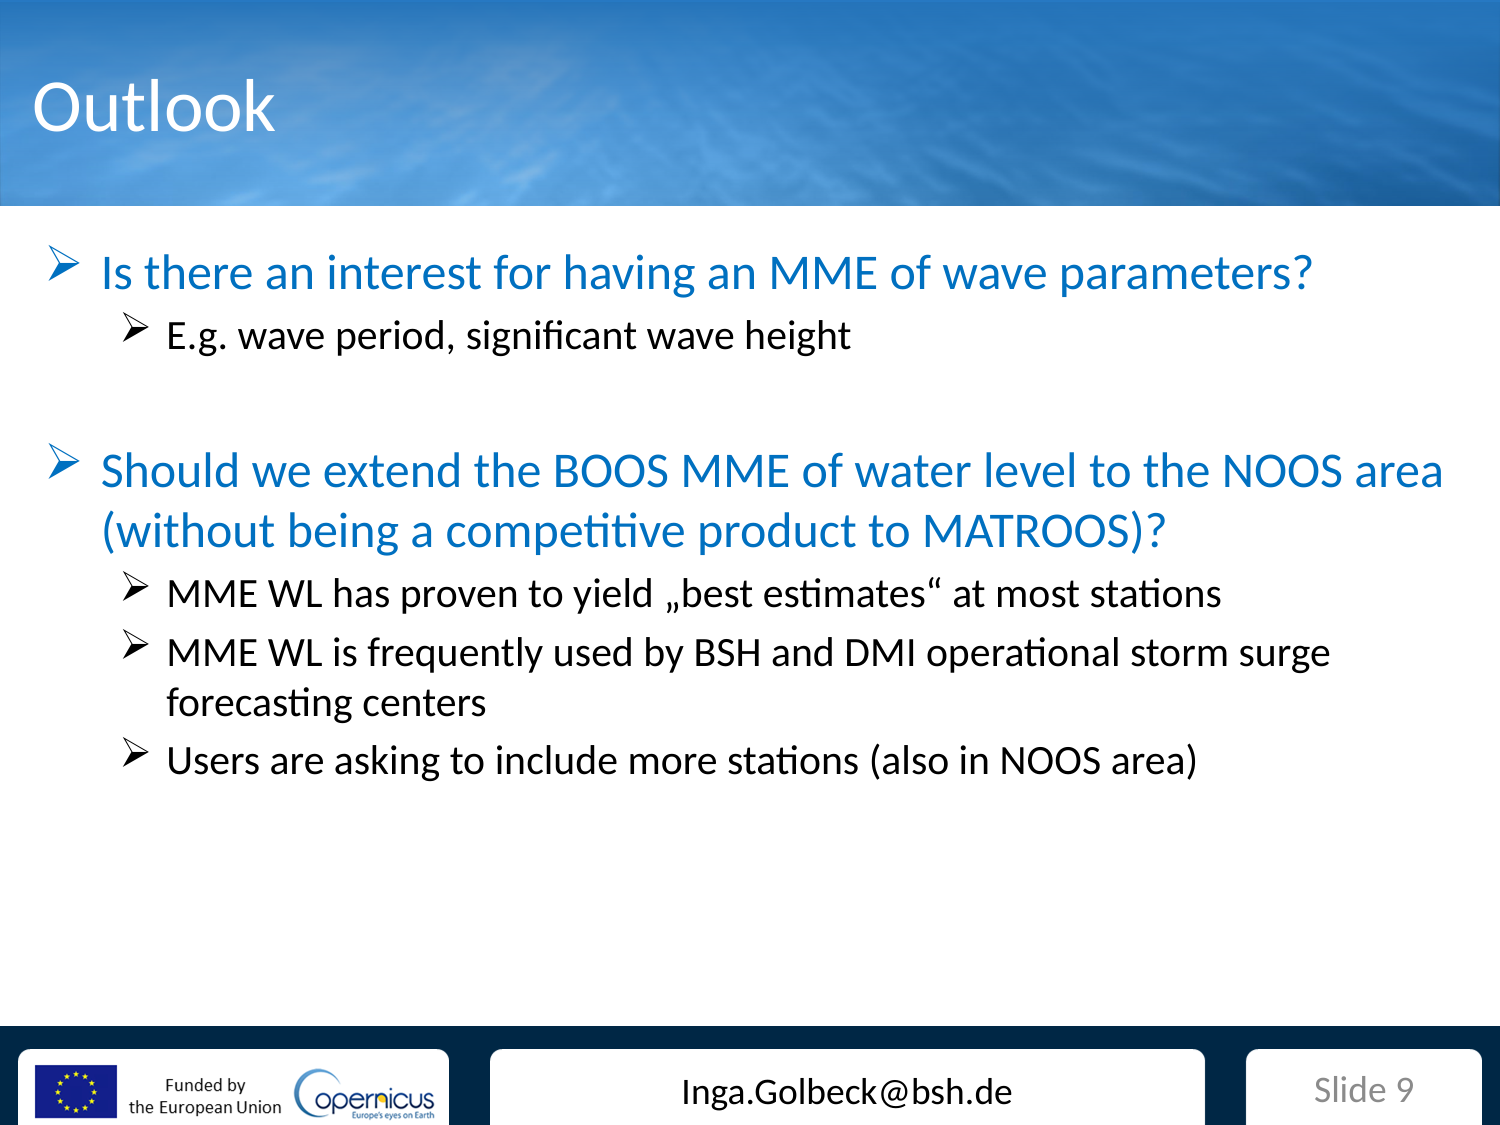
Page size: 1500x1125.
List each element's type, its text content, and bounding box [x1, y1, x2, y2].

list Is there an interest for having an MME of wave parameters? E.g. wave period, significant wave height Should we extend the BOOS MME of water level to the NOOS area (without being a competitive product to MATROOS)? MME WL has proven to yield „best estimates“ at most stations MME WL is frequently used by BSH and DMI operational storm surge forecasting centers Users are asking to include more stations (also in NOOS area) [29, 231, 1471, 917]
picture [0, 0, 1500, 1125]
slide_number Slide 9 [1246, 1057, 1483, 1118]
title Outlook [17, 7, 1483, 195]
